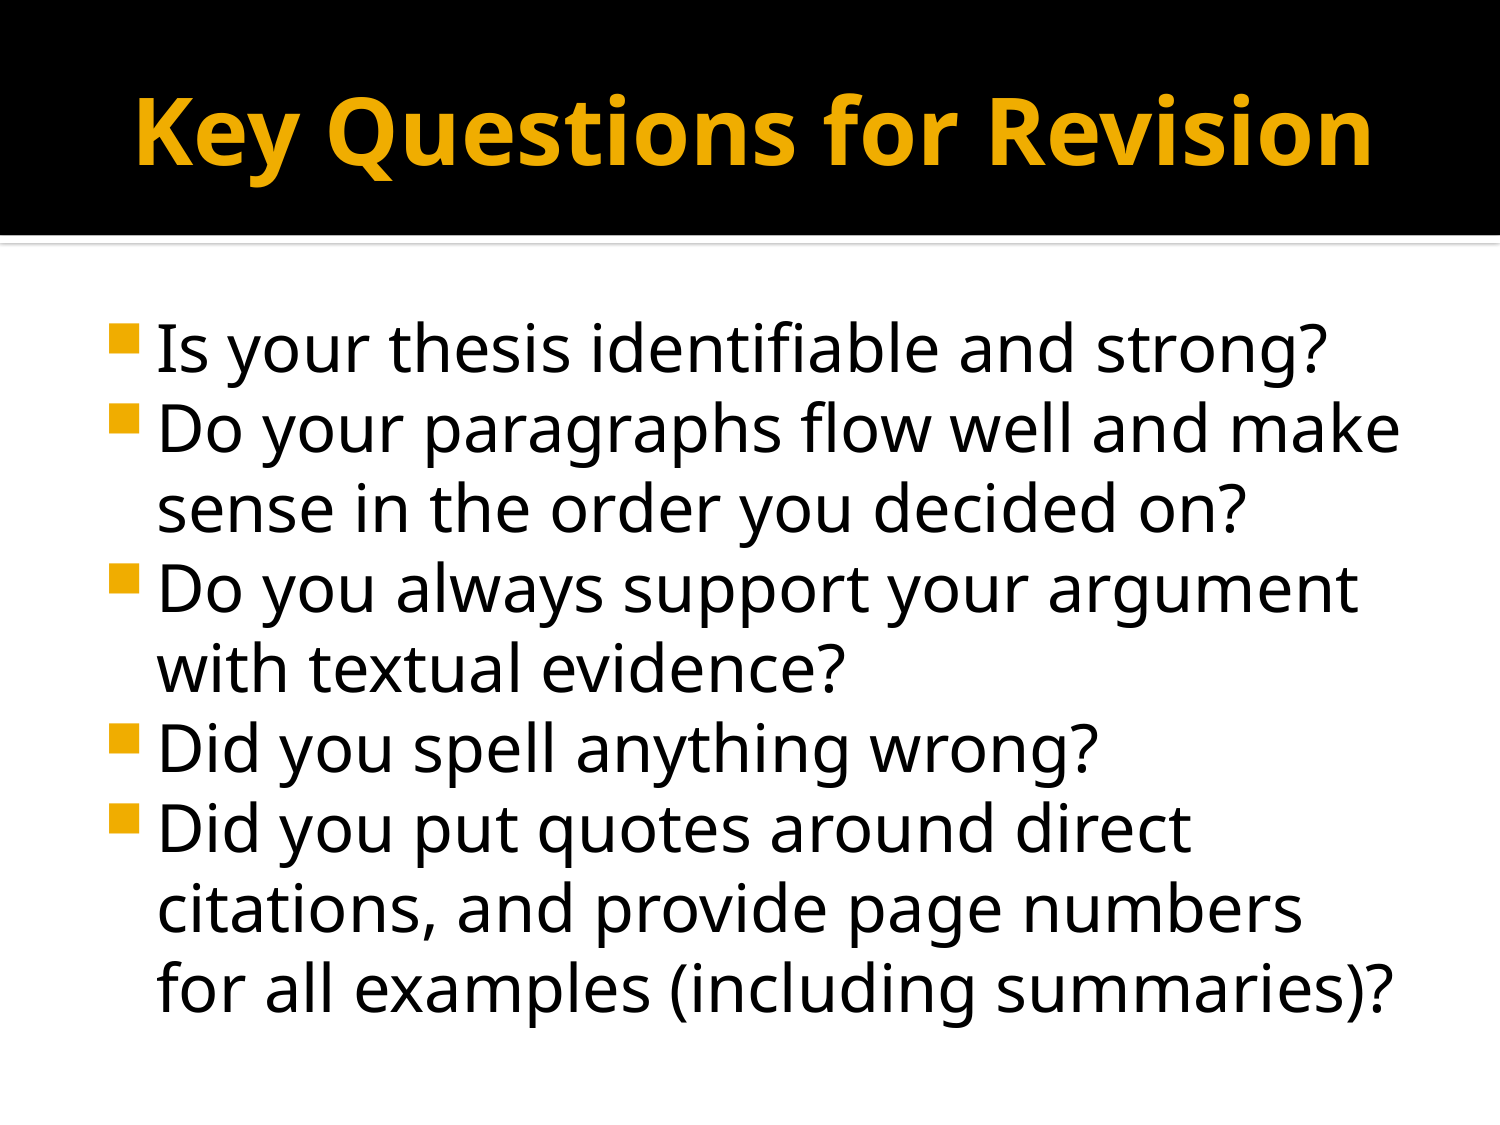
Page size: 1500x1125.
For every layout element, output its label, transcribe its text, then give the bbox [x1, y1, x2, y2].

list Is your thesis identifiable and strong? Do your paragraphs flow well and make sense in the order you decided on? Do you always support your argument with textual evidence? Did you spell anything wrong? Did you put quotes around direct citations, and provide page numbers for all examples (including summaries)? [75, 291, 1425, 1050]
title Key Questions for Revision [75, 25, 1425, 231]
